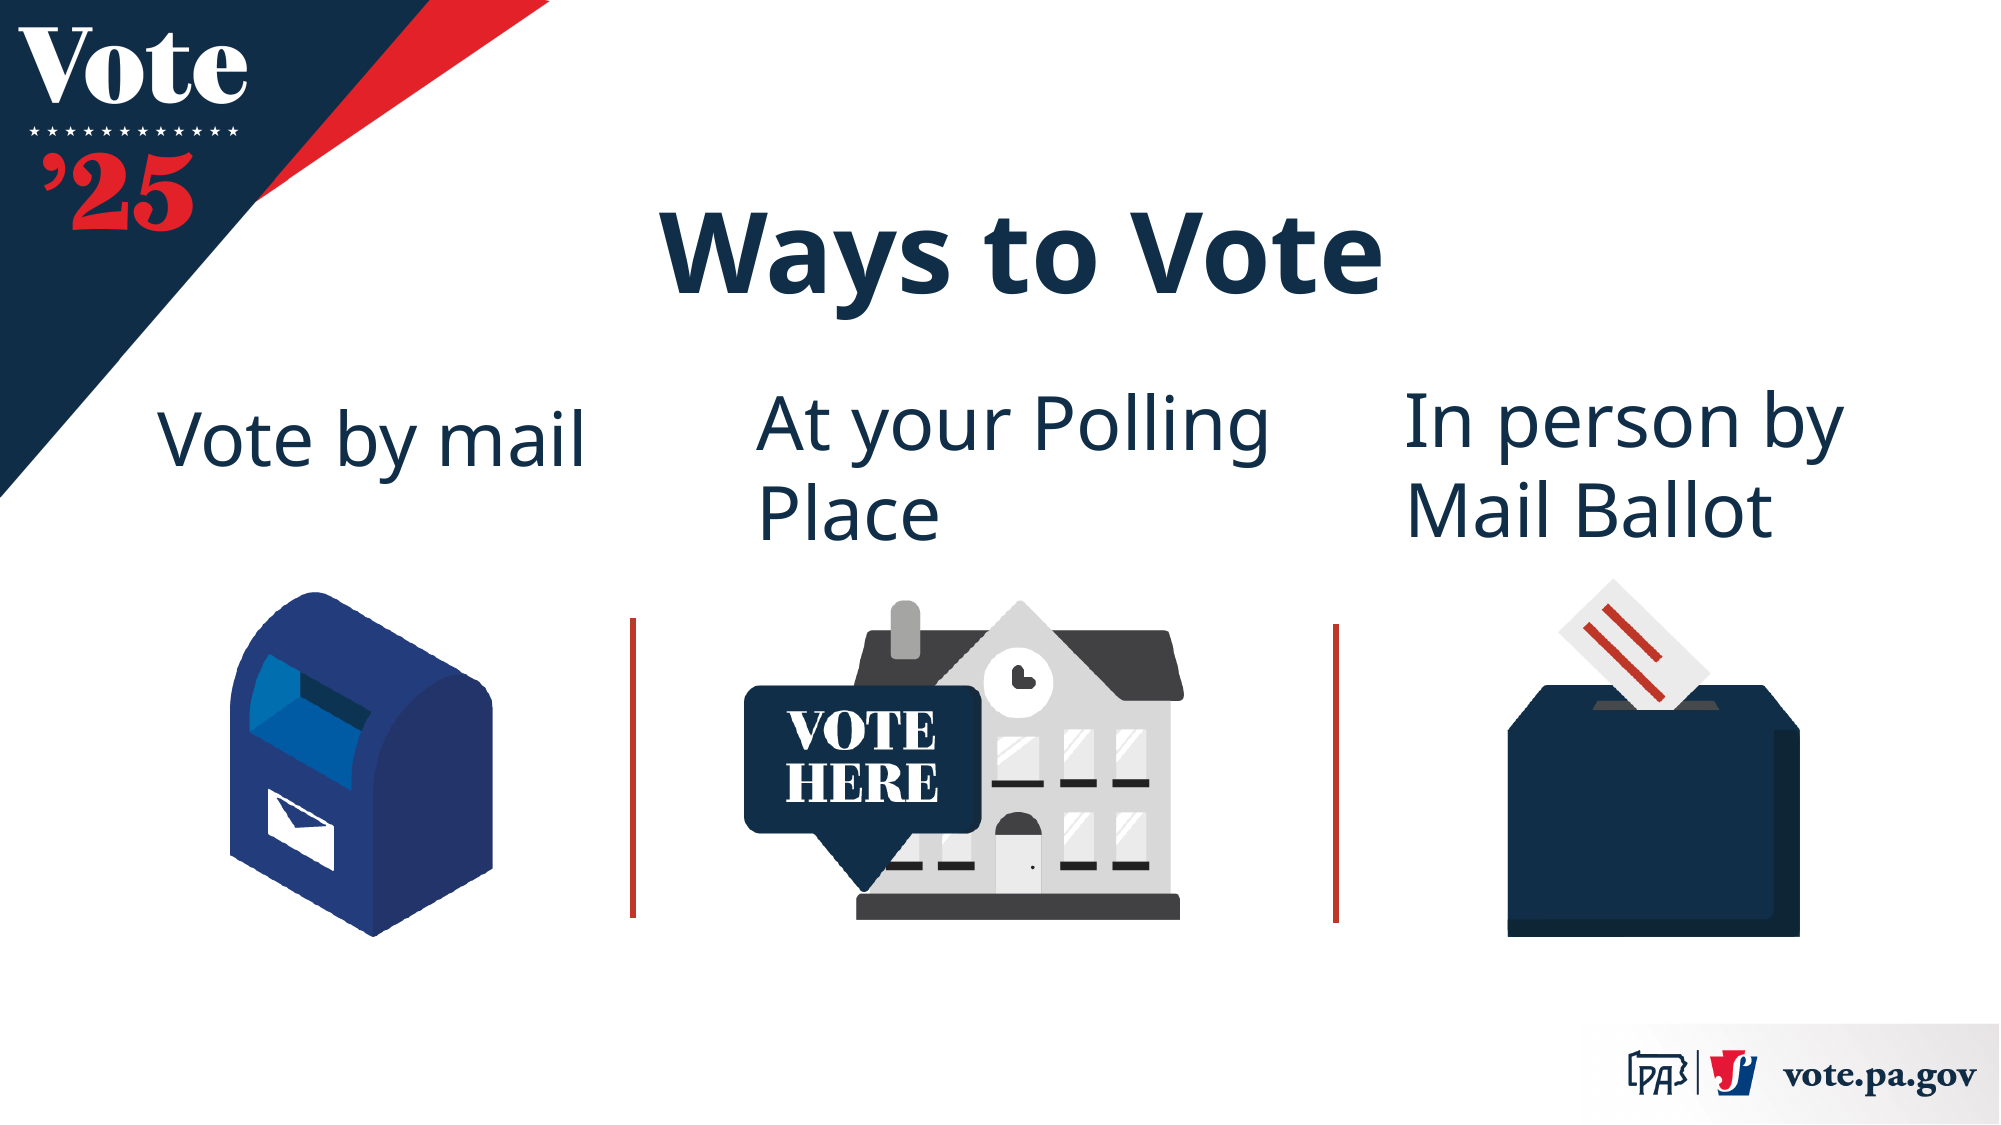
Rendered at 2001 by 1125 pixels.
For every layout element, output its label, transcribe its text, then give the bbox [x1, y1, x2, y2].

picture [743, 600, 1185, 921]
picture [0, 0, 591, 539]
text_box In person by Mail Ballot [1389, 365, 1881, 561]
picture [230, 592, 493, 938]
text_box At your Polling Place [742, 368, 1290, 563]
picture [1467, 578, 2000, 1125]
text_box Ways to Vote [558, 189, 1488, 301]
text_box Vote by mail [142, 383, 634, 489]
